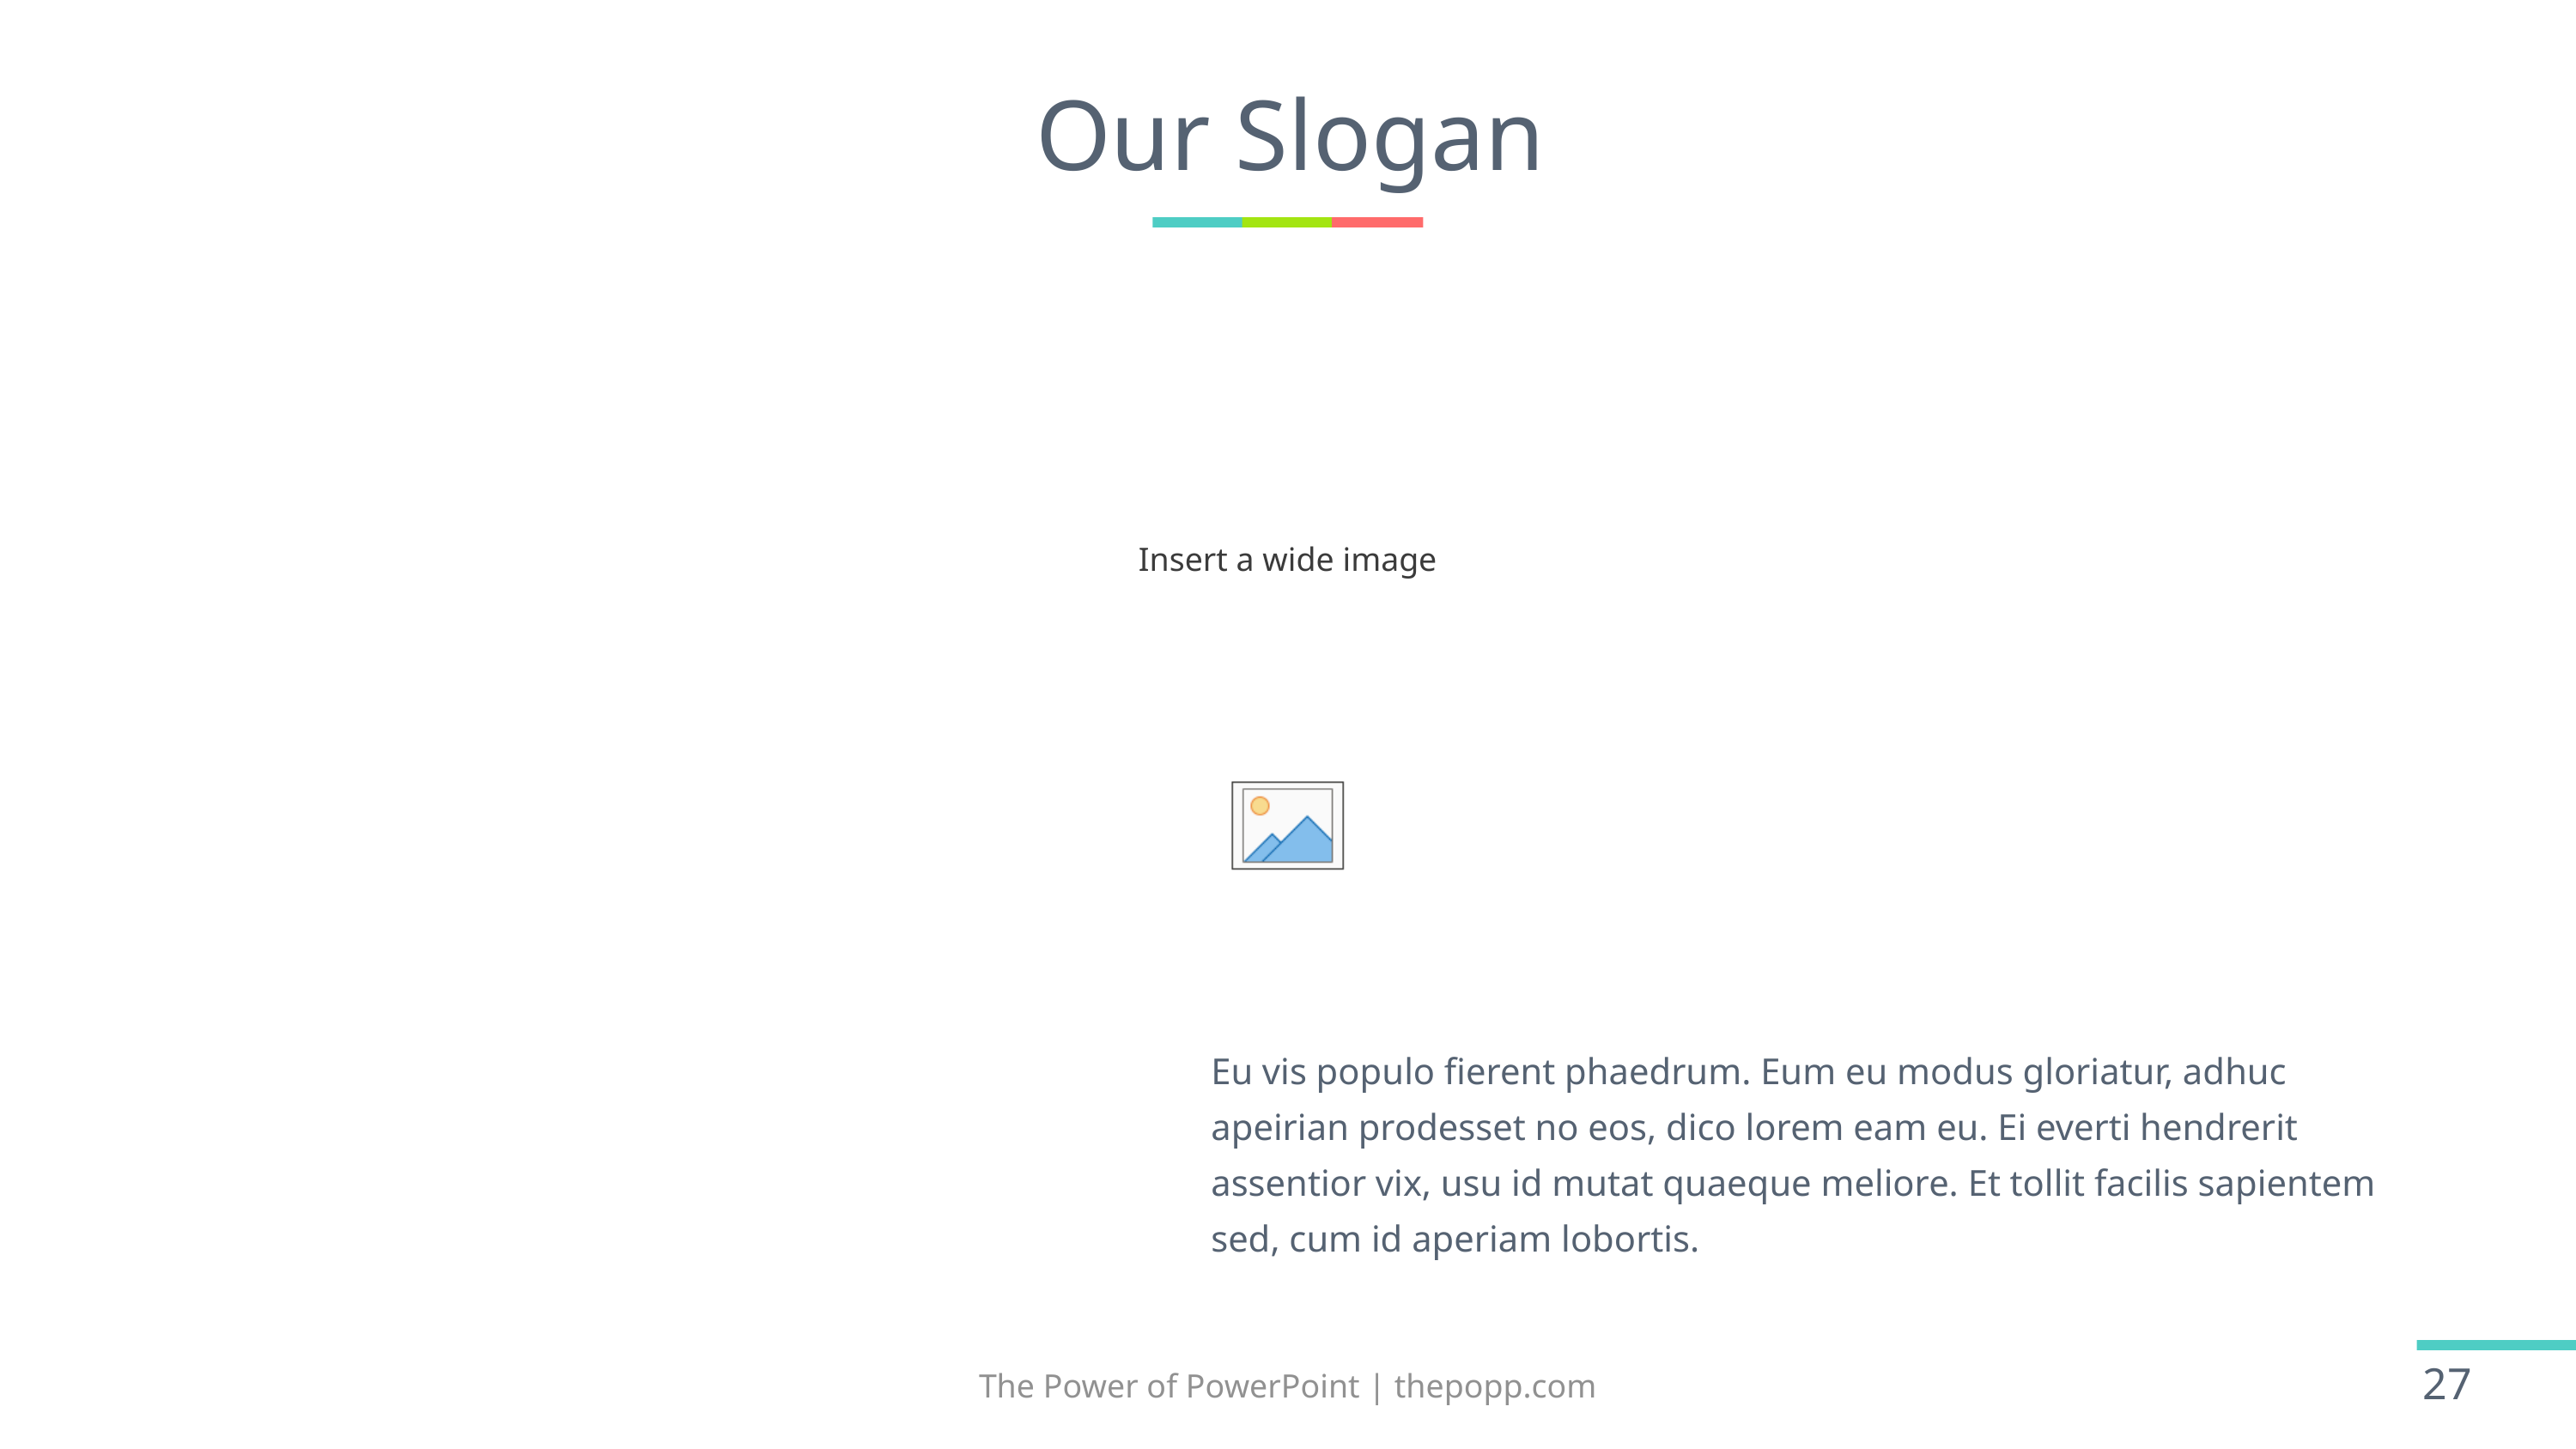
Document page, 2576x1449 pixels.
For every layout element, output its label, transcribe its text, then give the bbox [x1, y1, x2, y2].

slide_number 27 [2409, 1351, 2576, 1421]
footer The Power of PowerPoint | thepopp.com [853, 1349, 1723, 1427]
title Our Slogan [69, 49, 2512, 230]
picture [0, 378, 2576, 1274]
